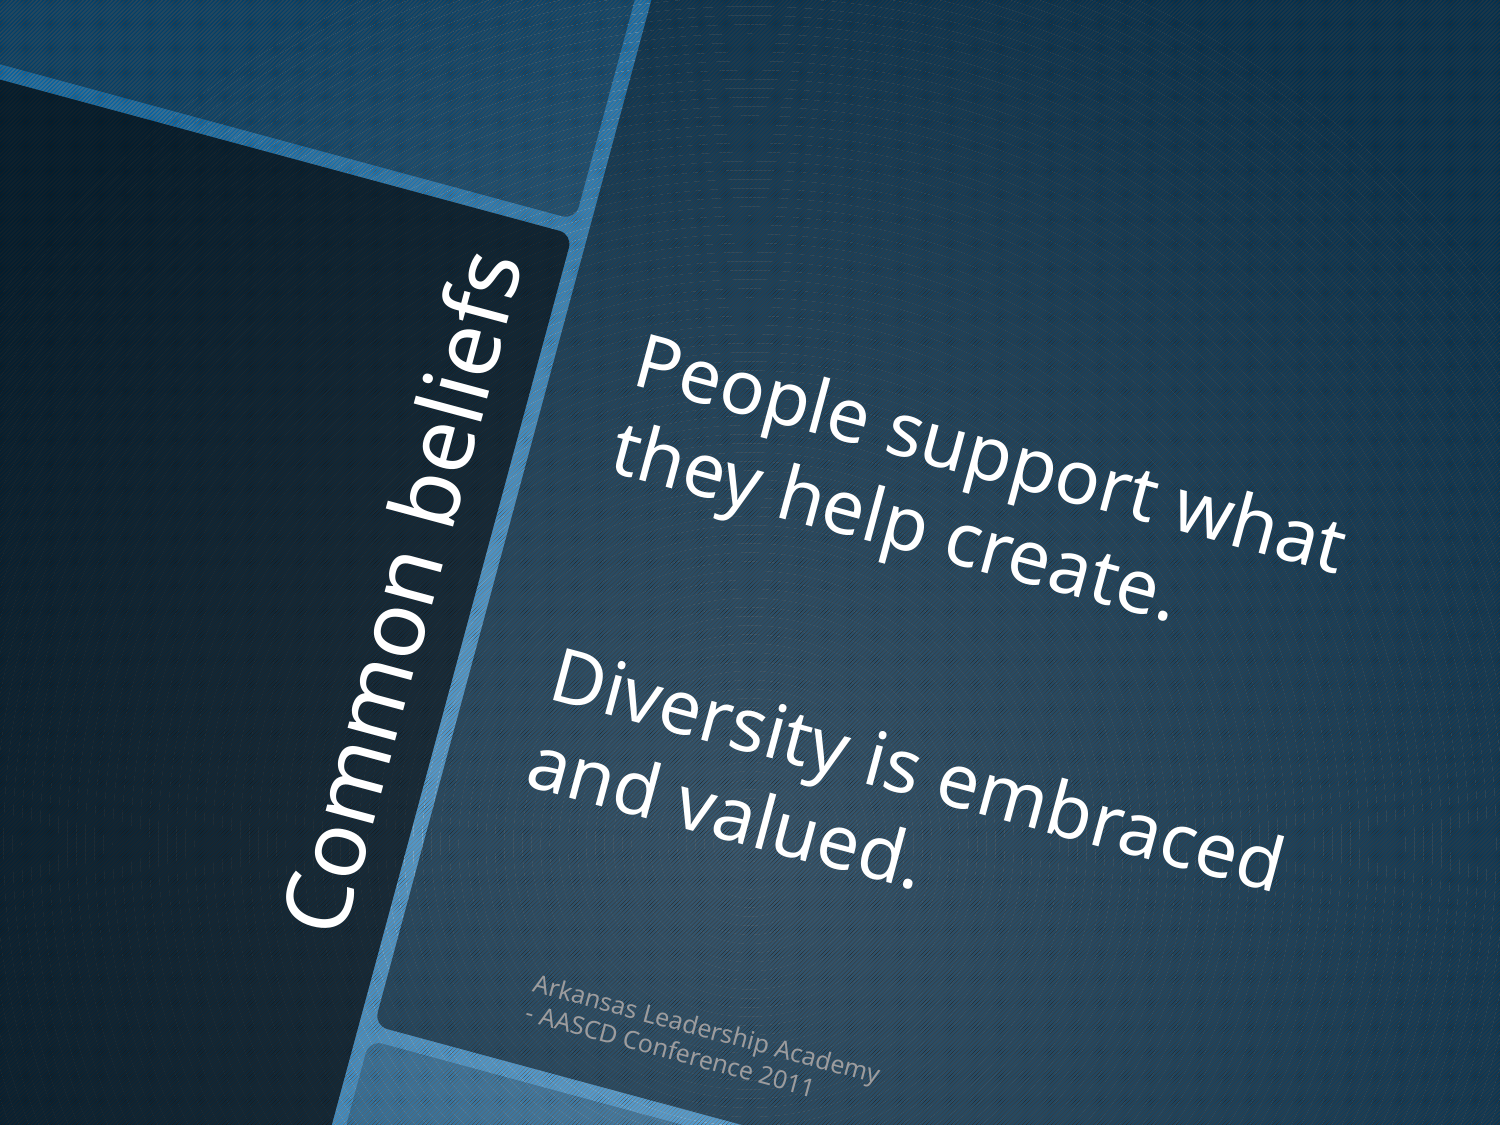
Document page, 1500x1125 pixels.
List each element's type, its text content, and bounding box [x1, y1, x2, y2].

list People support what they help create. Diversity is embraced and valued. [462, 149, 1450, 1125]
title Common beliefs [69, 181, 554, 1056]
footer Arkansas Leadership Academy - AASCD Conference 2011 [508, 963, 903, 1123]
